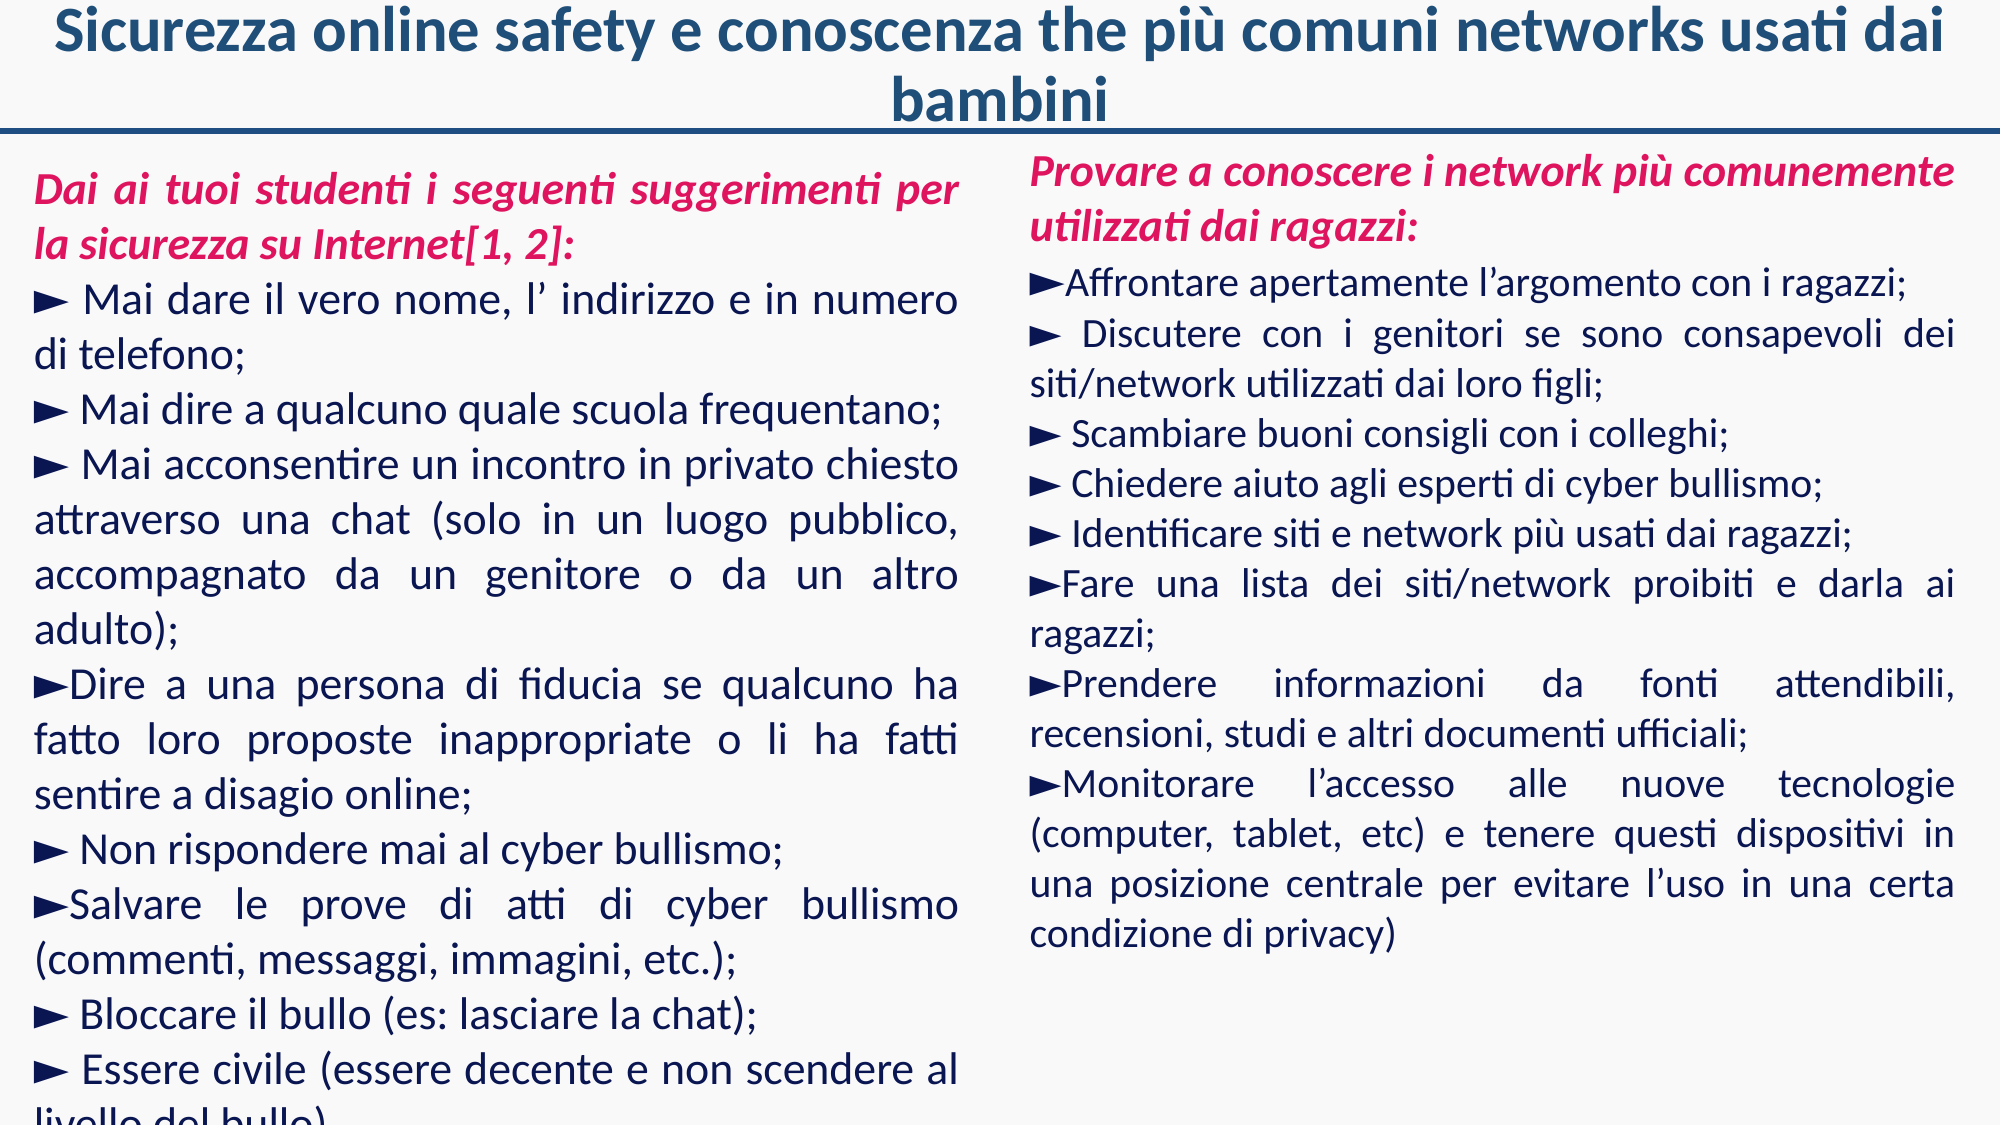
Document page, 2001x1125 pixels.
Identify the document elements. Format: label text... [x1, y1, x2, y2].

title Sicurezza online safety e conoscenza the più comuni networks usati dai bambini [0, 0, 2000, 131]
text_box Dai ai tuoi studenti i seguenti suggerimenti per la sicurezza su Internet[1, 2]: ► Mai dare il vero nome, l’ indirizzo e in numero di telefono; ► Mai dire a qualcuno quale scuola frequentano; ► Mai acconsentire un incontro in privato chiesto attraverso una chat (solo in un luogo pubblico, accompagnato da un genitore o da un altro adulto); ►Dire a una persona di fiducia se qualcuno ha fatto loro proposte inappropriate o li ha fatti sentire a disagio online; ► Non rispondere mai al cyber bullismo; ►Salvare le prove di atti di cyber bullismo (commenti, messaggi, immagini, etc.); ► Bloccare il bullo (es: lasciare la chat); ► Essere civile (essere decente e non scendere al livello del bullo). [24, 149, 969, 1098]
text_box Provare a conoscere i network più comunemente utilizzati dai ragazzi: ►Affrontare apertamente l’argomento con i ragazzi; ► Discutere con i genitori se sono consapevoli dei siti/network utilizzati dai loro figli; ► Scambiare buoni consigli con i colleghi; ► Chiedere aiuto agli esperti di cyber bullismo; ► Identificare siti e network più usati dai ragazzi; ►Fare una lista dei siti/network proibiti e darla ai ragazzi; ►Prendere informazioni da fonti attendibili, recensioni, studi e altri documenti ufficiali; ►Monitorare l’accesso alle nuove tecnologie (computer, tablet, etc) e tenere questi dispositivi in una posizione centrale per evitare l’uso in una certa condizione di privacy) No underage Facebooking (no one under the age of 13 is permitted to join Facebook)! [1020, 131, 1965, 1080]
